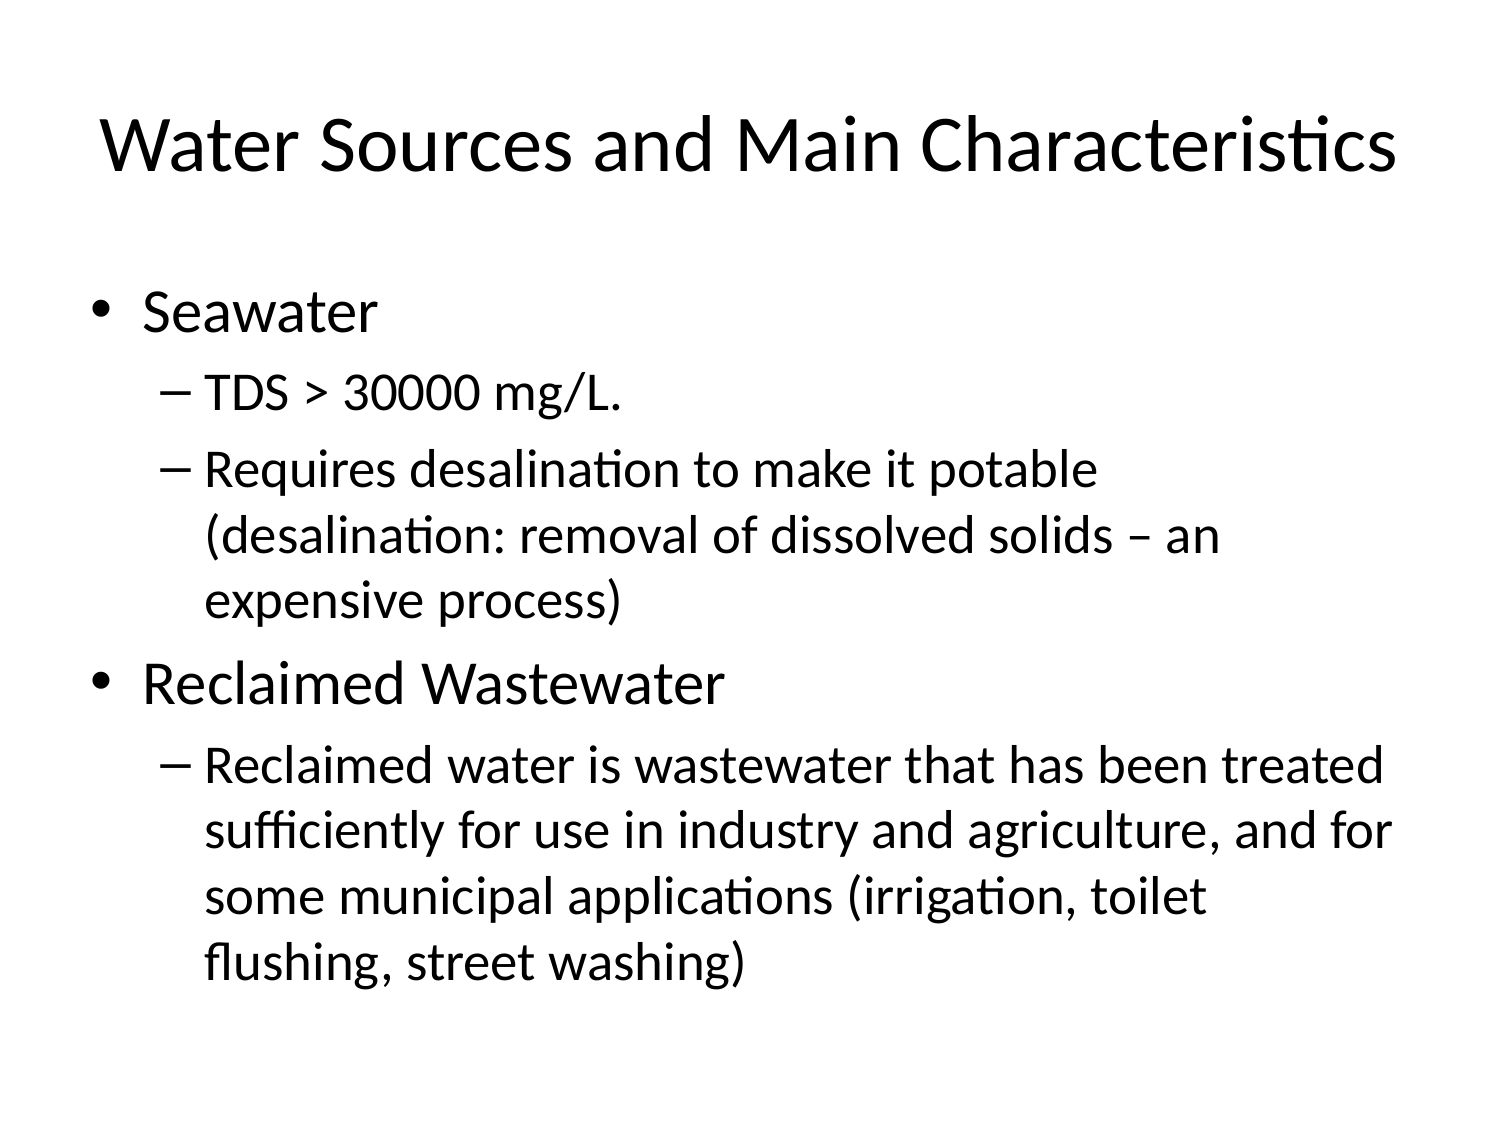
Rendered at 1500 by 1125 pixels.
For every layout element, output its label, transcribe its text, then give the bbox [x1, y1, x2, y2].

list Seawater TDS > 30000 mg/L. Requires desalination to make it potable (desalination: removal of dissolved solids – an expensive process) Reclaimed Wastewater Reclaimed water is wastewater that has been treated sufficiently for use in industry and agriculture, and for some municipal applications (irrigation, toilet flushing, street washing) [75, 262, 1425, 1005]
title Water Sources and Main Characteristics [75, 45, 1425, 233]
